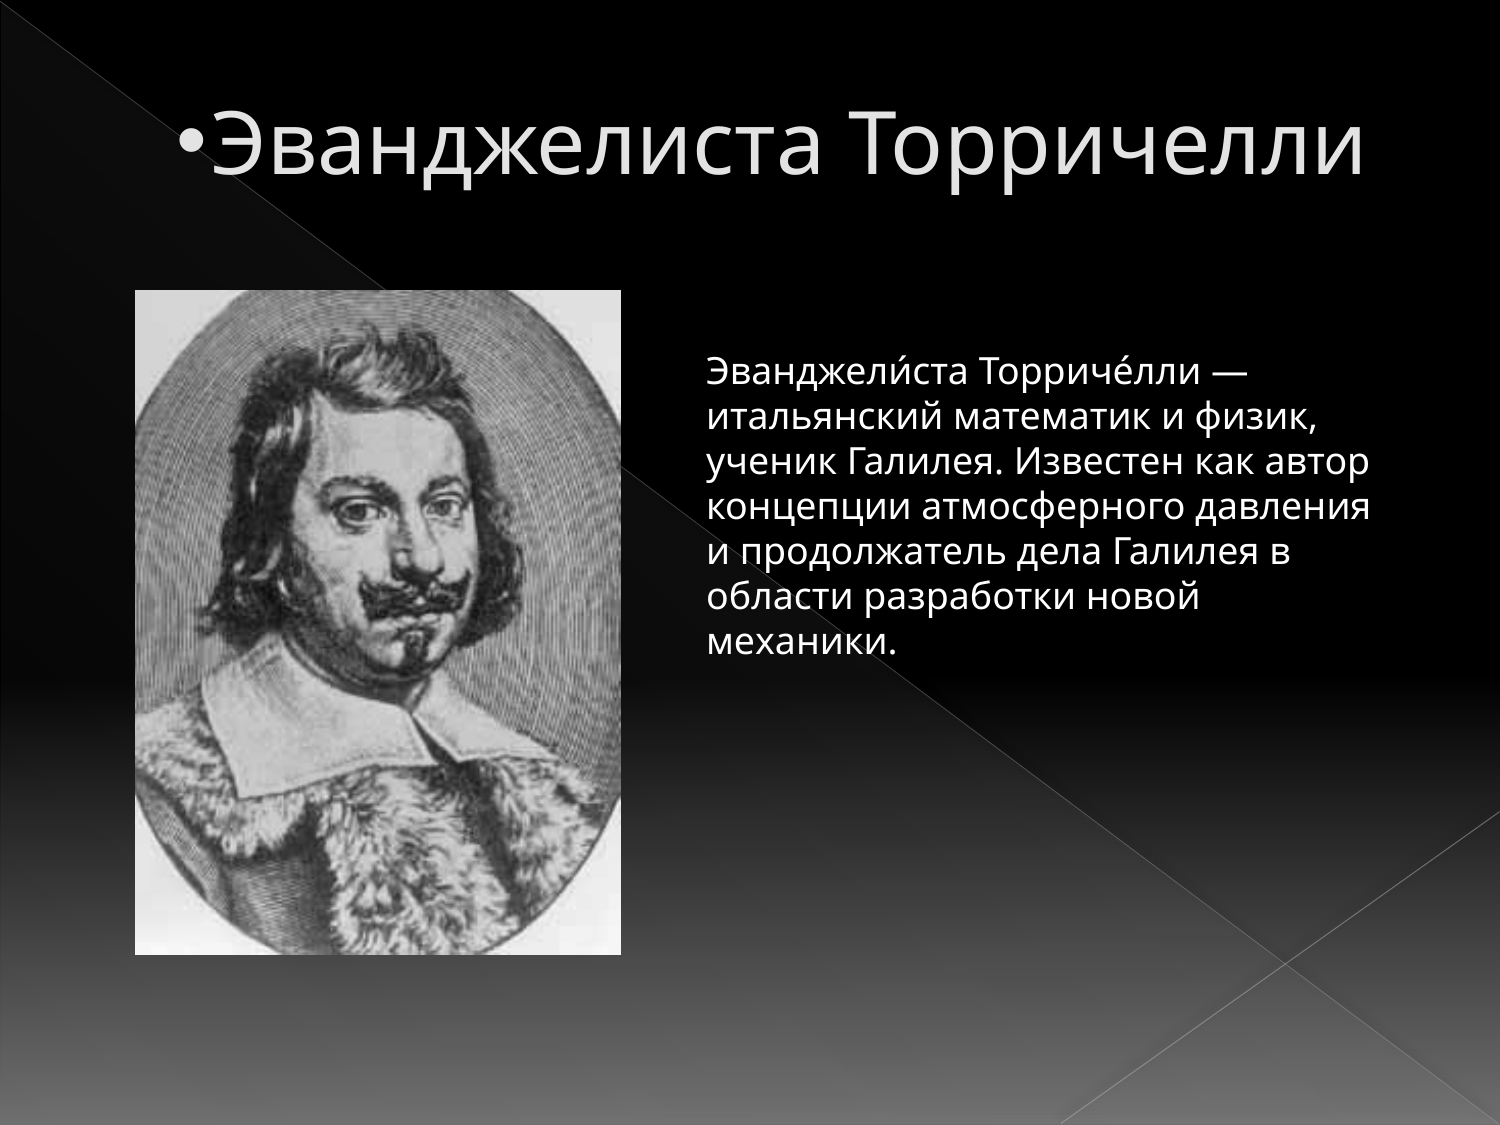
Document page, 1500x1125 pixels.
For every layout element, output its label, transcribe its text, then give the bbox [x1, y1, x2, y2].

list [135, 290, 621, 955]
text_box Эванджели́ста Торриче́лли — итальянский математик и физик, ученик Галилея. Известен как автор концепции атмосферного давления и продолжатель дела Галилея в области разработки новой механики. [691, 339, 1395, 670]
title Эванджелиста Торричелли [75, 43, 1425, 235]
